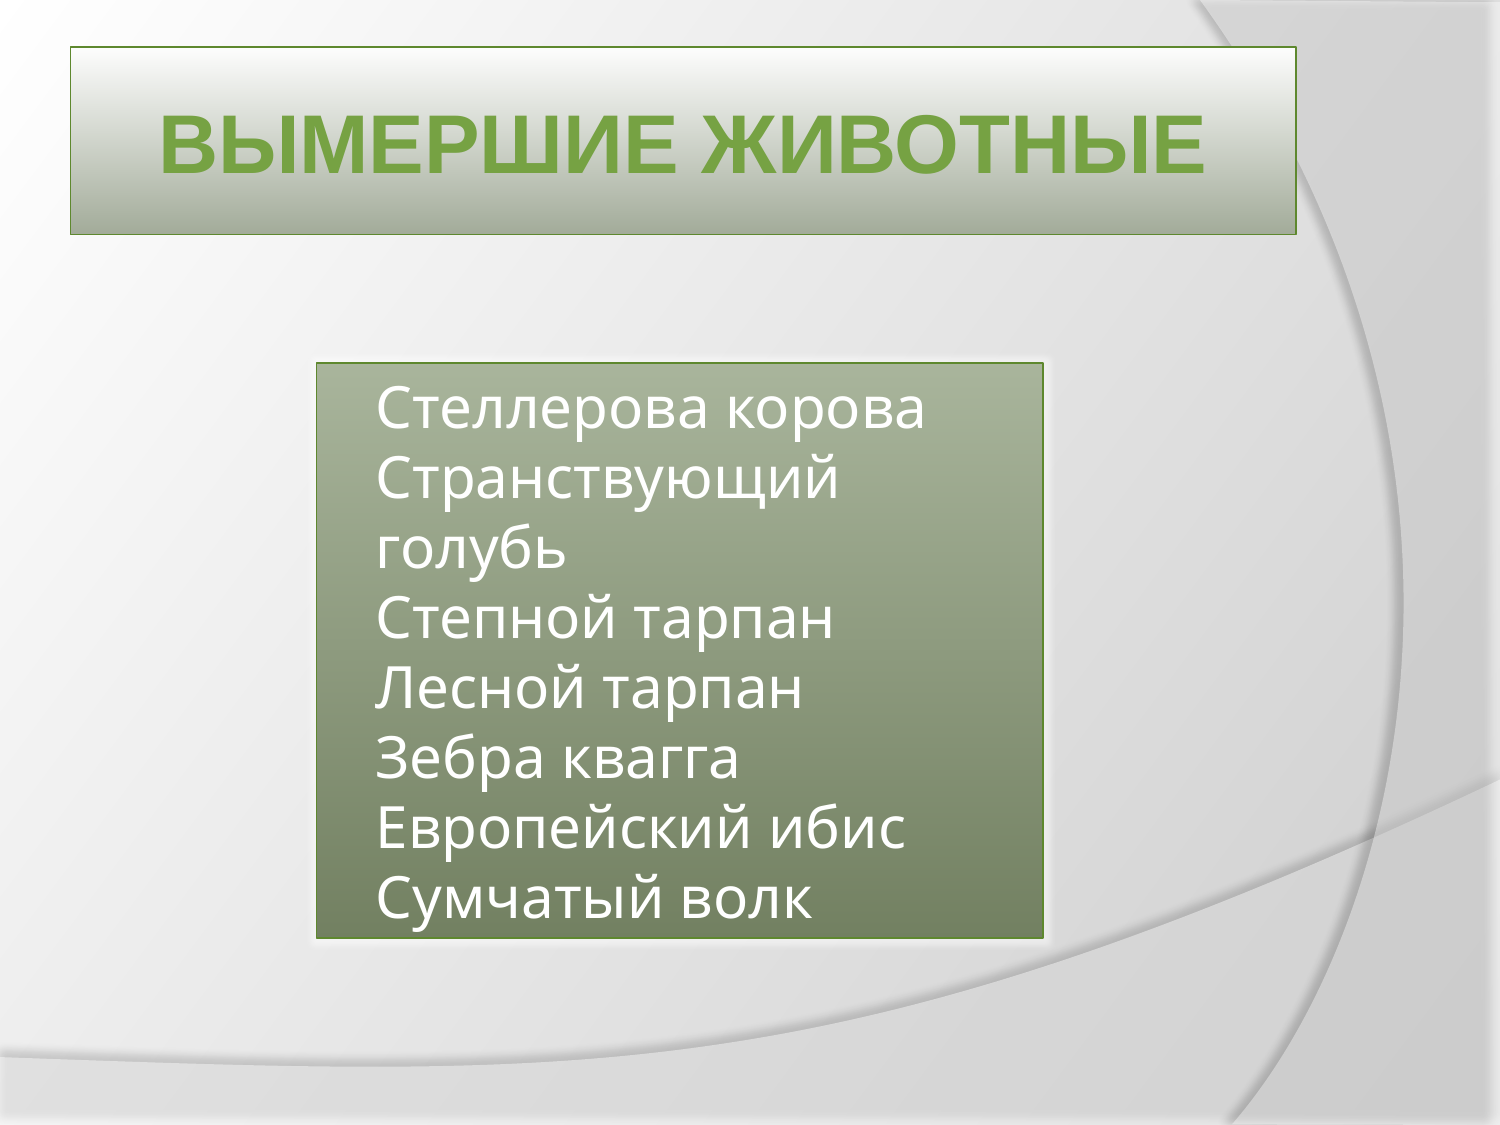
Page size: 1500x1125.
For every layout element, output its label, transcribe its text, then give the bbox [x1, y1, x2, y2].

text_box Стеллерова корова Странствующий голубь Степной тарпан Лесной тарпан Зебра квагга Европейский ибис Сумчатый волк [316, 362, 1044, 939]
title Вымершие животные [70, 46, 1297, 235]
